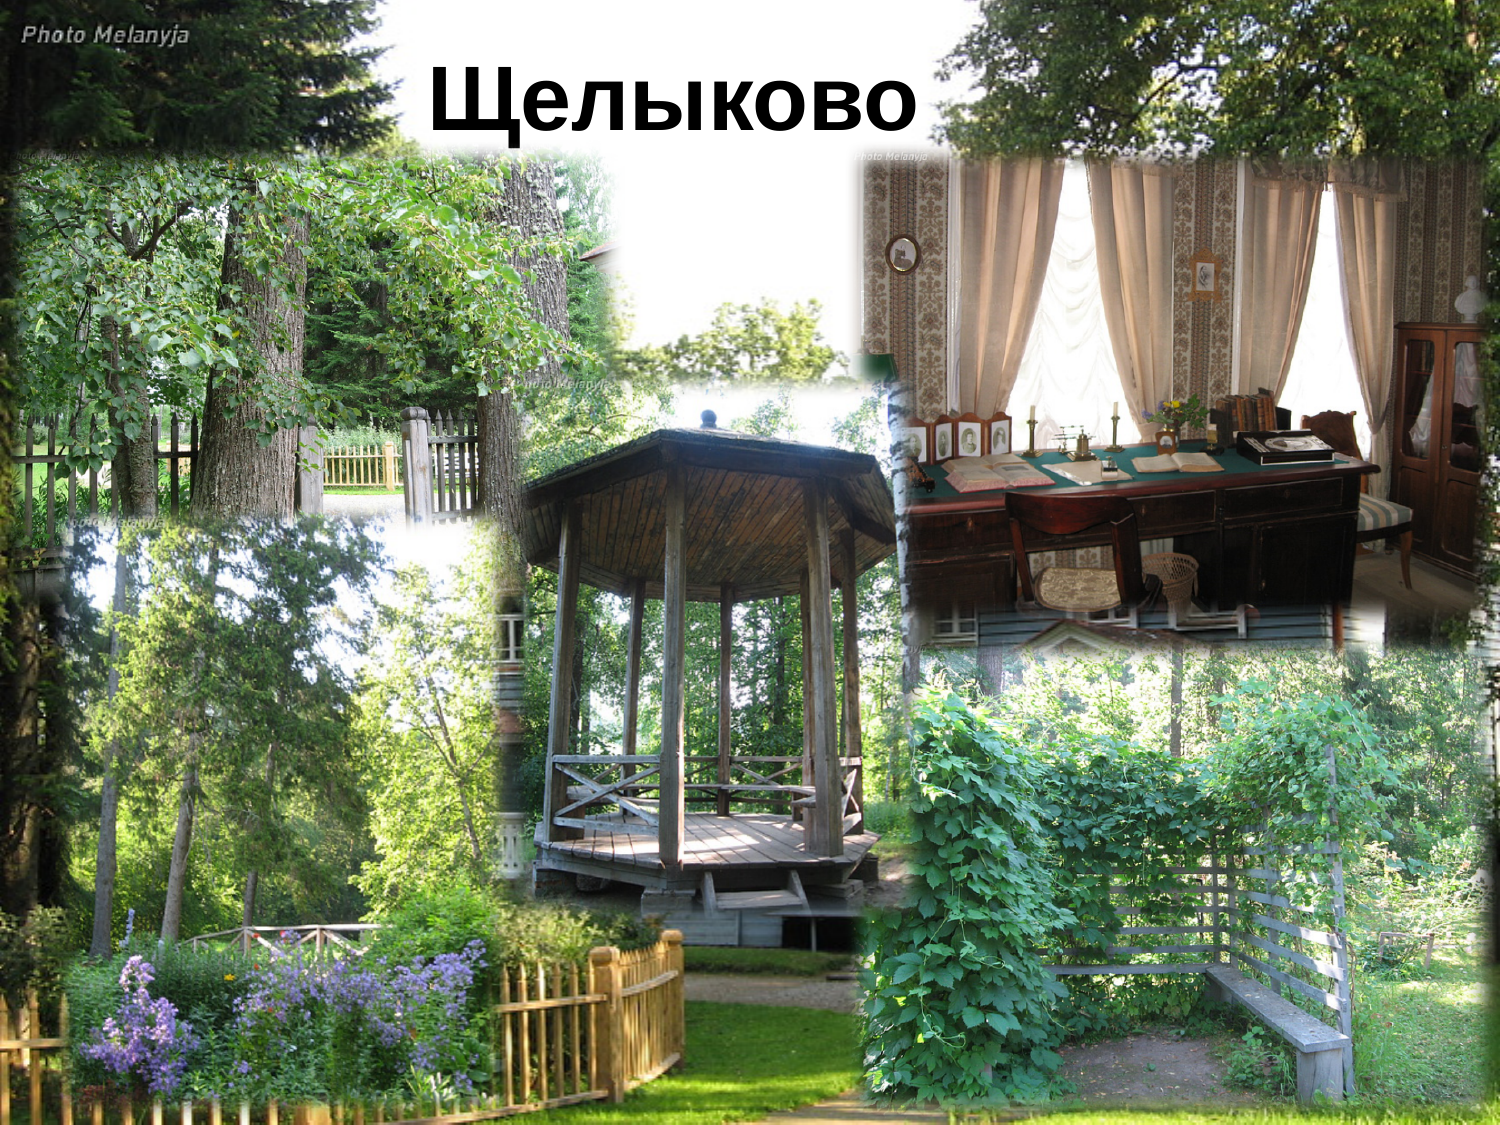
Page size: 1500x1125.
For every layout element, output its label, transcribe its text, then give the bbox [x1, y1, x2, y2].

title Щелыково [46, 0, 1302, 188]
picture [0, 0, 1500, 1125]
